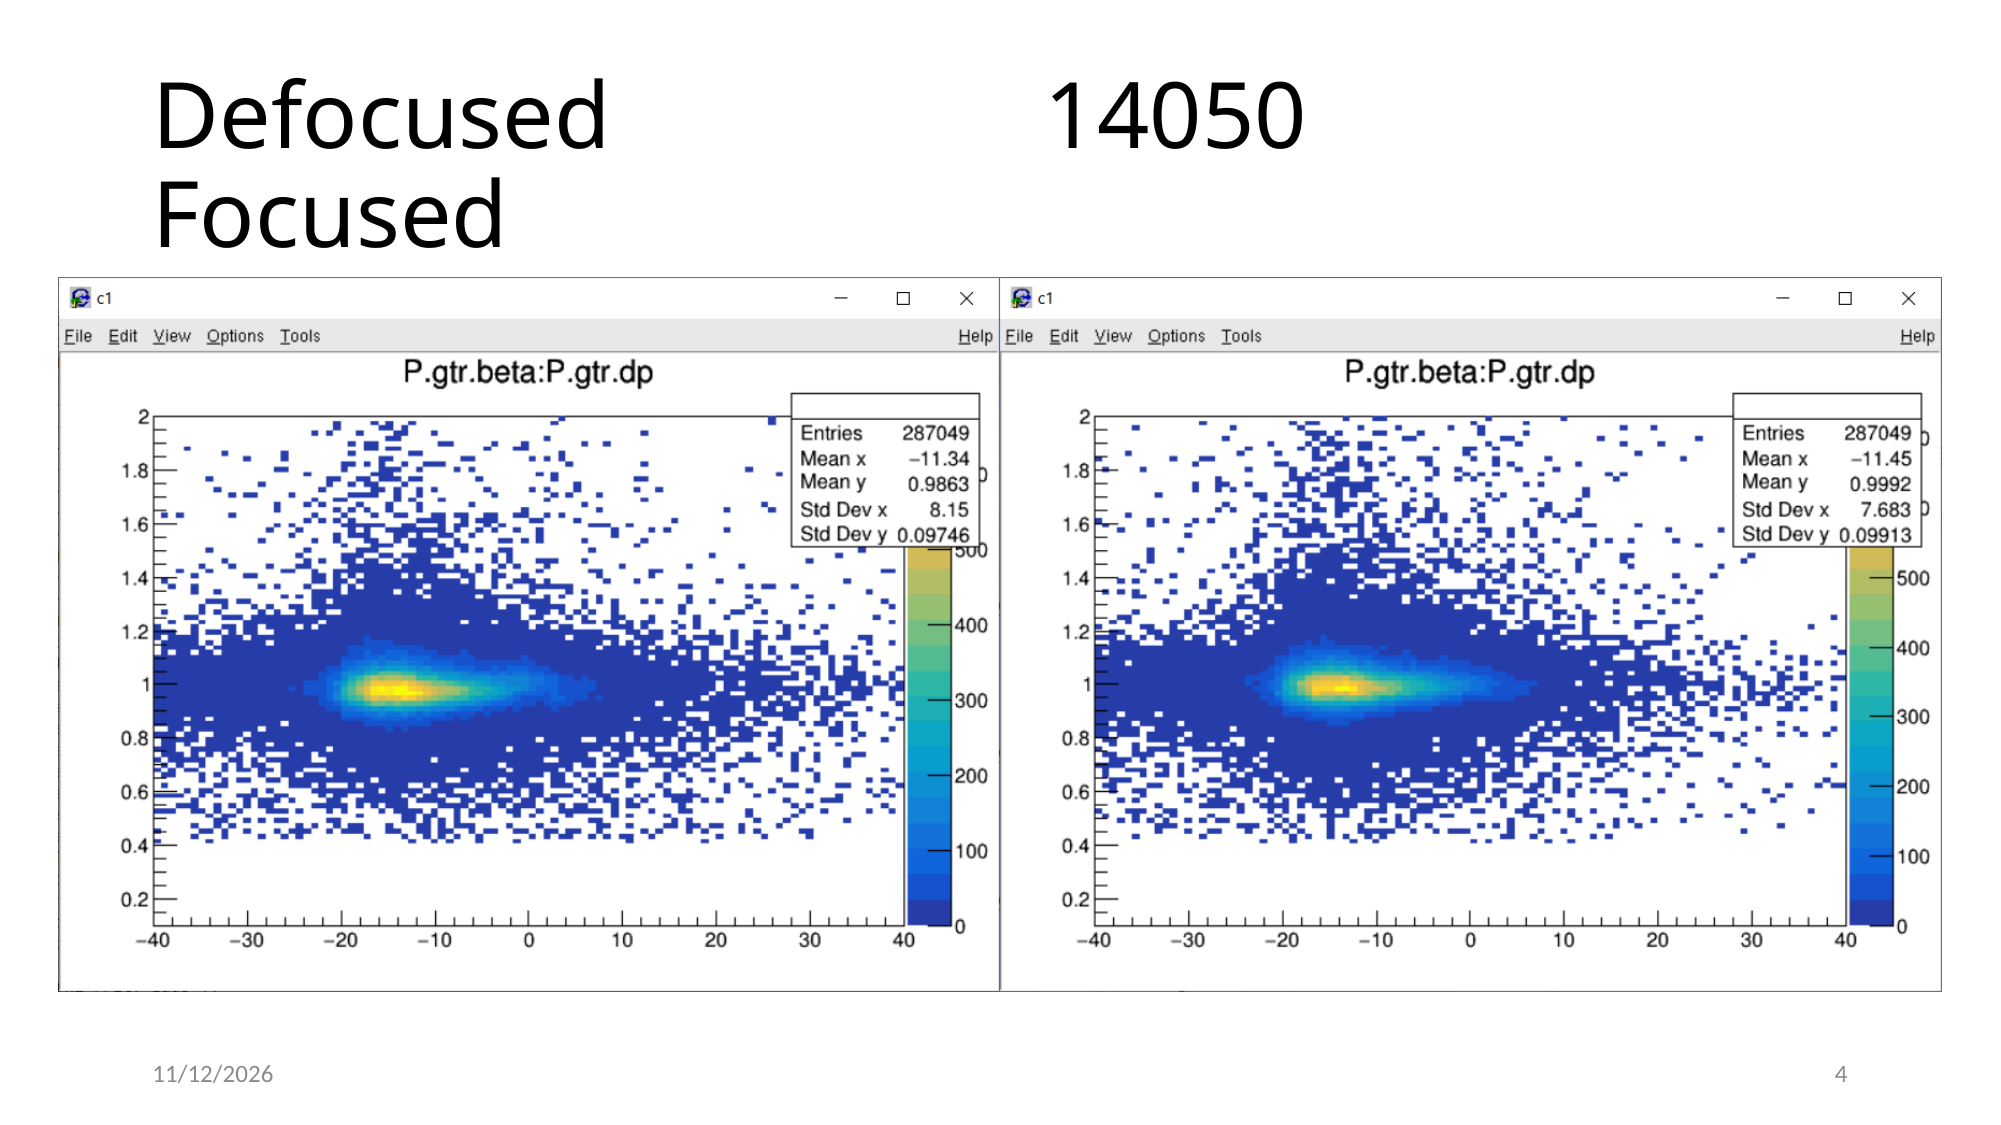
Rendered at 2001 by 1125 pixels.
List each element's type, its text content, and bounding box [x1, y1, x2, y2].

picture [999, 277, 1942, 992]
title Defocused 14050 Focused [137, 59, 1863, 277]
slide_number 4 [1412, 1042, 1863, 1103]
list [58, 277, 999, 992]
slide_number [137, 1042, 588, 1103]
